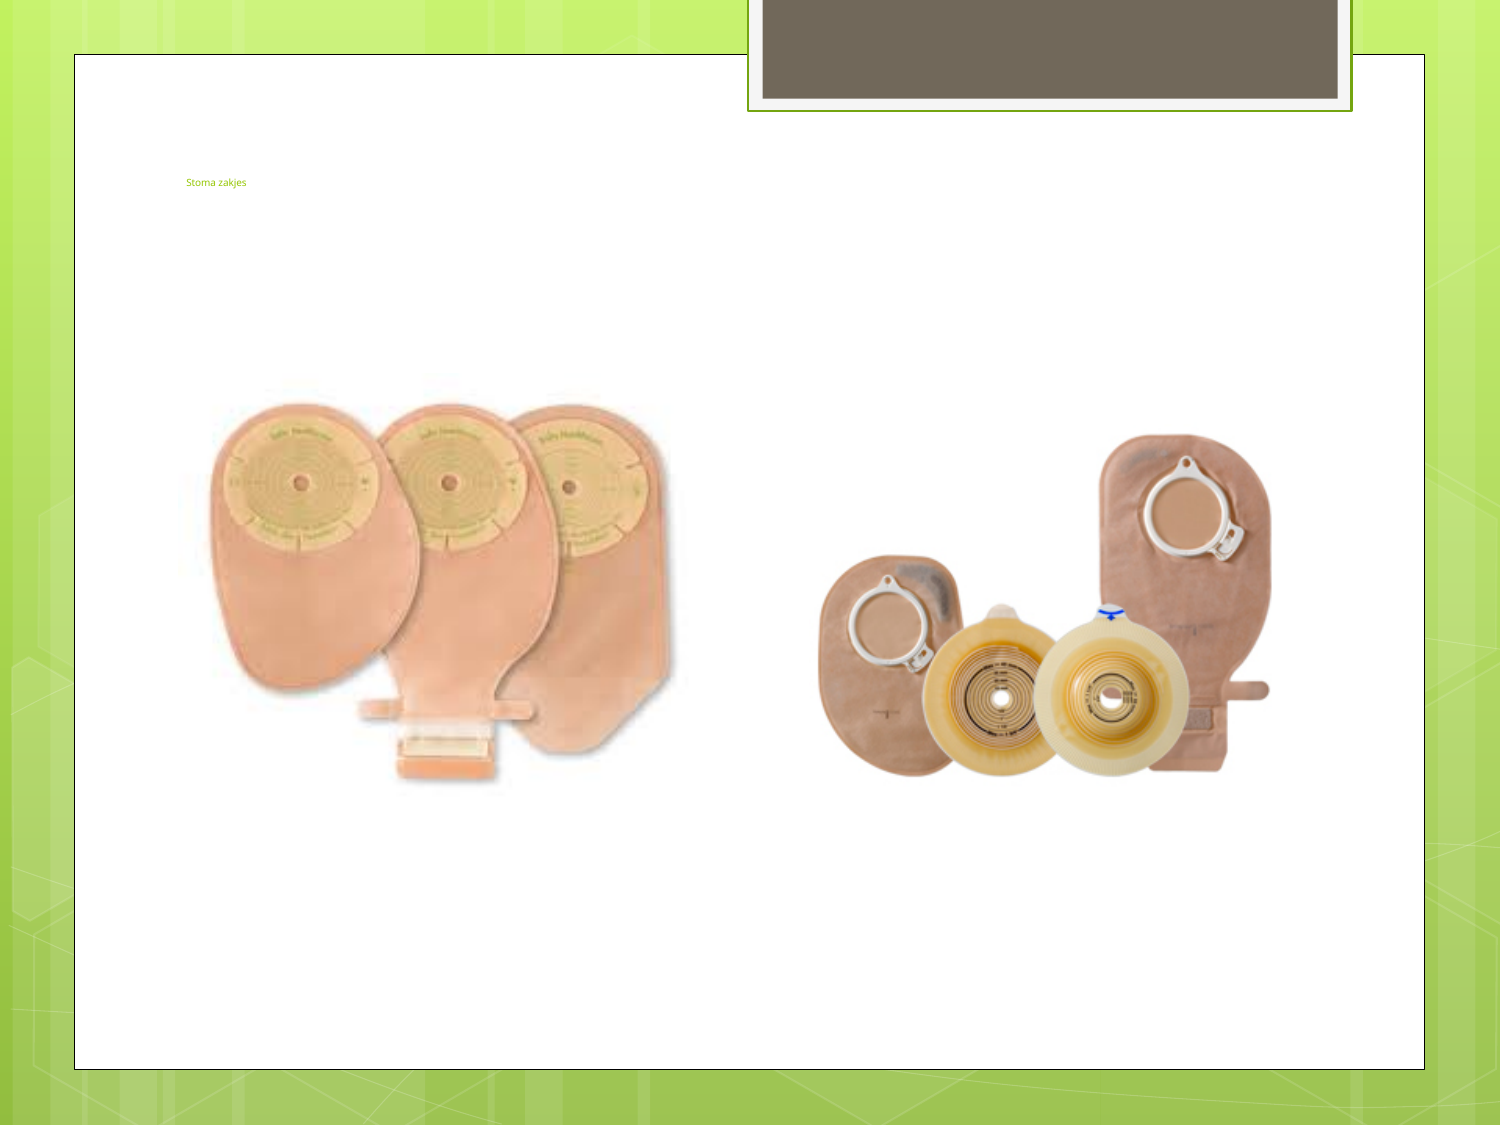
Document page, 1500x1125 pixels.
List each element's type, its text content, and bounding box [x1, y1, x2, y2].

picture [178, 373, 715, 811]
picture [808, 373, 1278, 843]
title Stoma zakjes [171, 168, 1324, 197]
